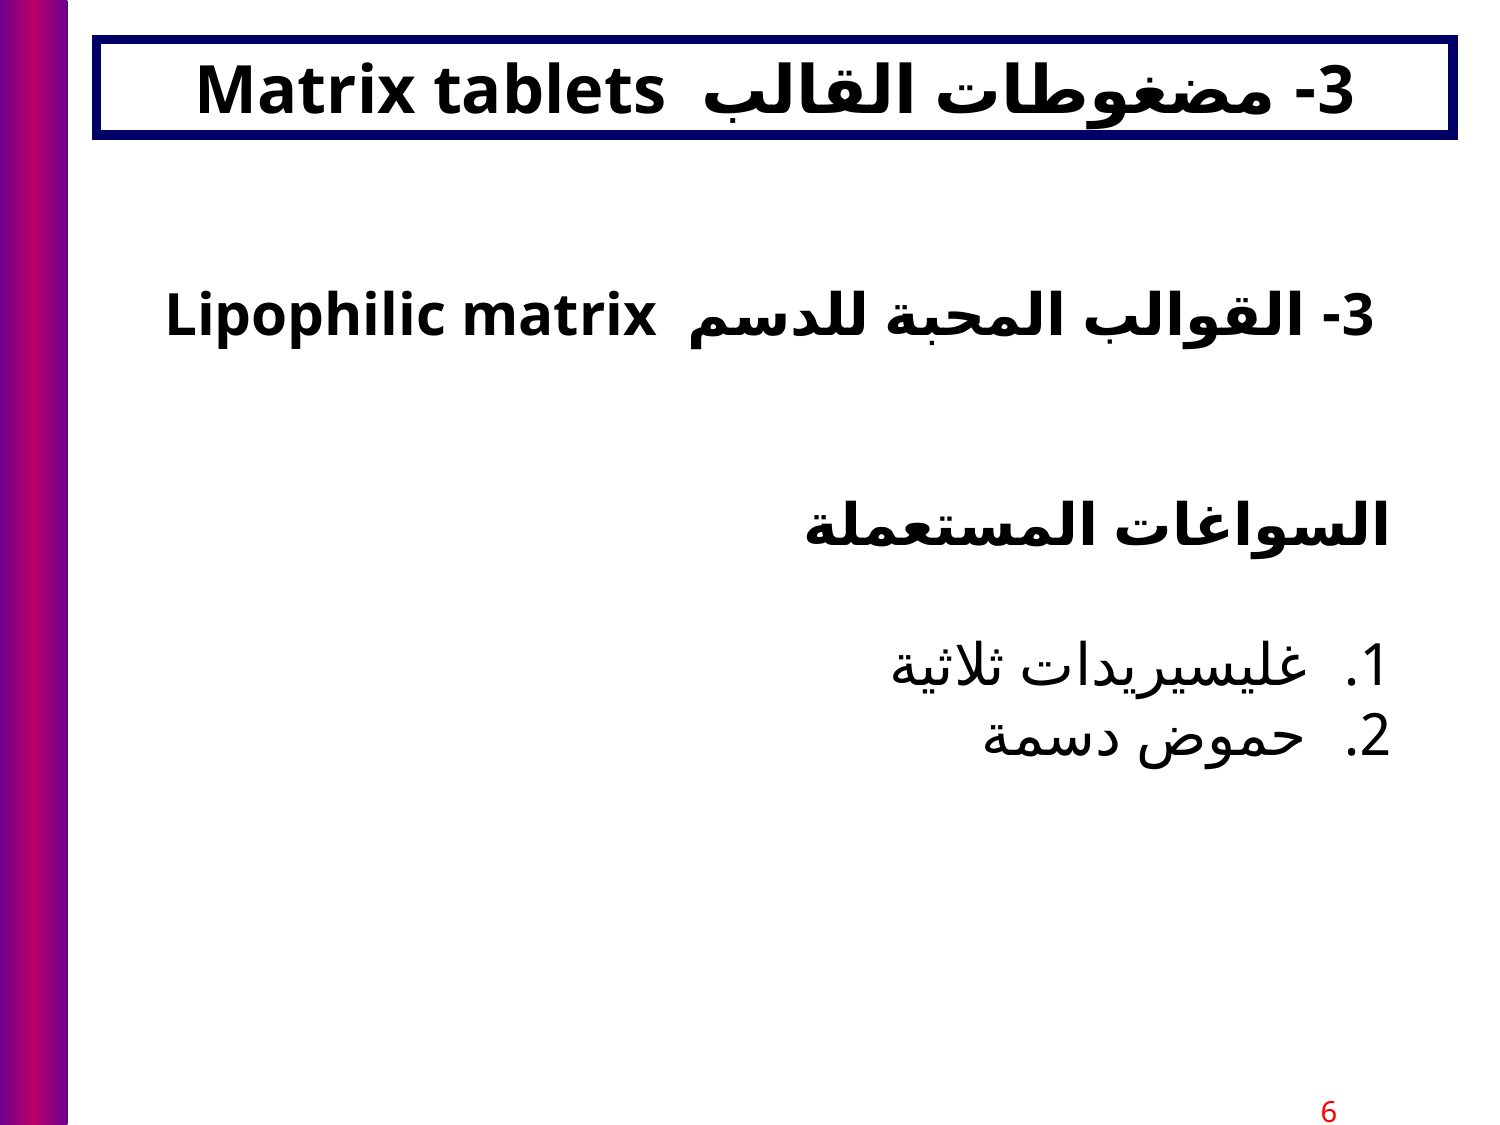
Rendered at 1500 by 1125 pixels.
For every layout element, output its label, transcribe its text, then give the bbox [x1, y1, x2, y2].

title 3- مضغوطات القالب Matrix tablets [92, 35, 1458, 140]
text_box 3- القوالب المحبة للدسم Lipophilic matrix السواغات المستعملة غليسيريدات ثلاثية حموض دسمة [117, 269, 1407, 775]
